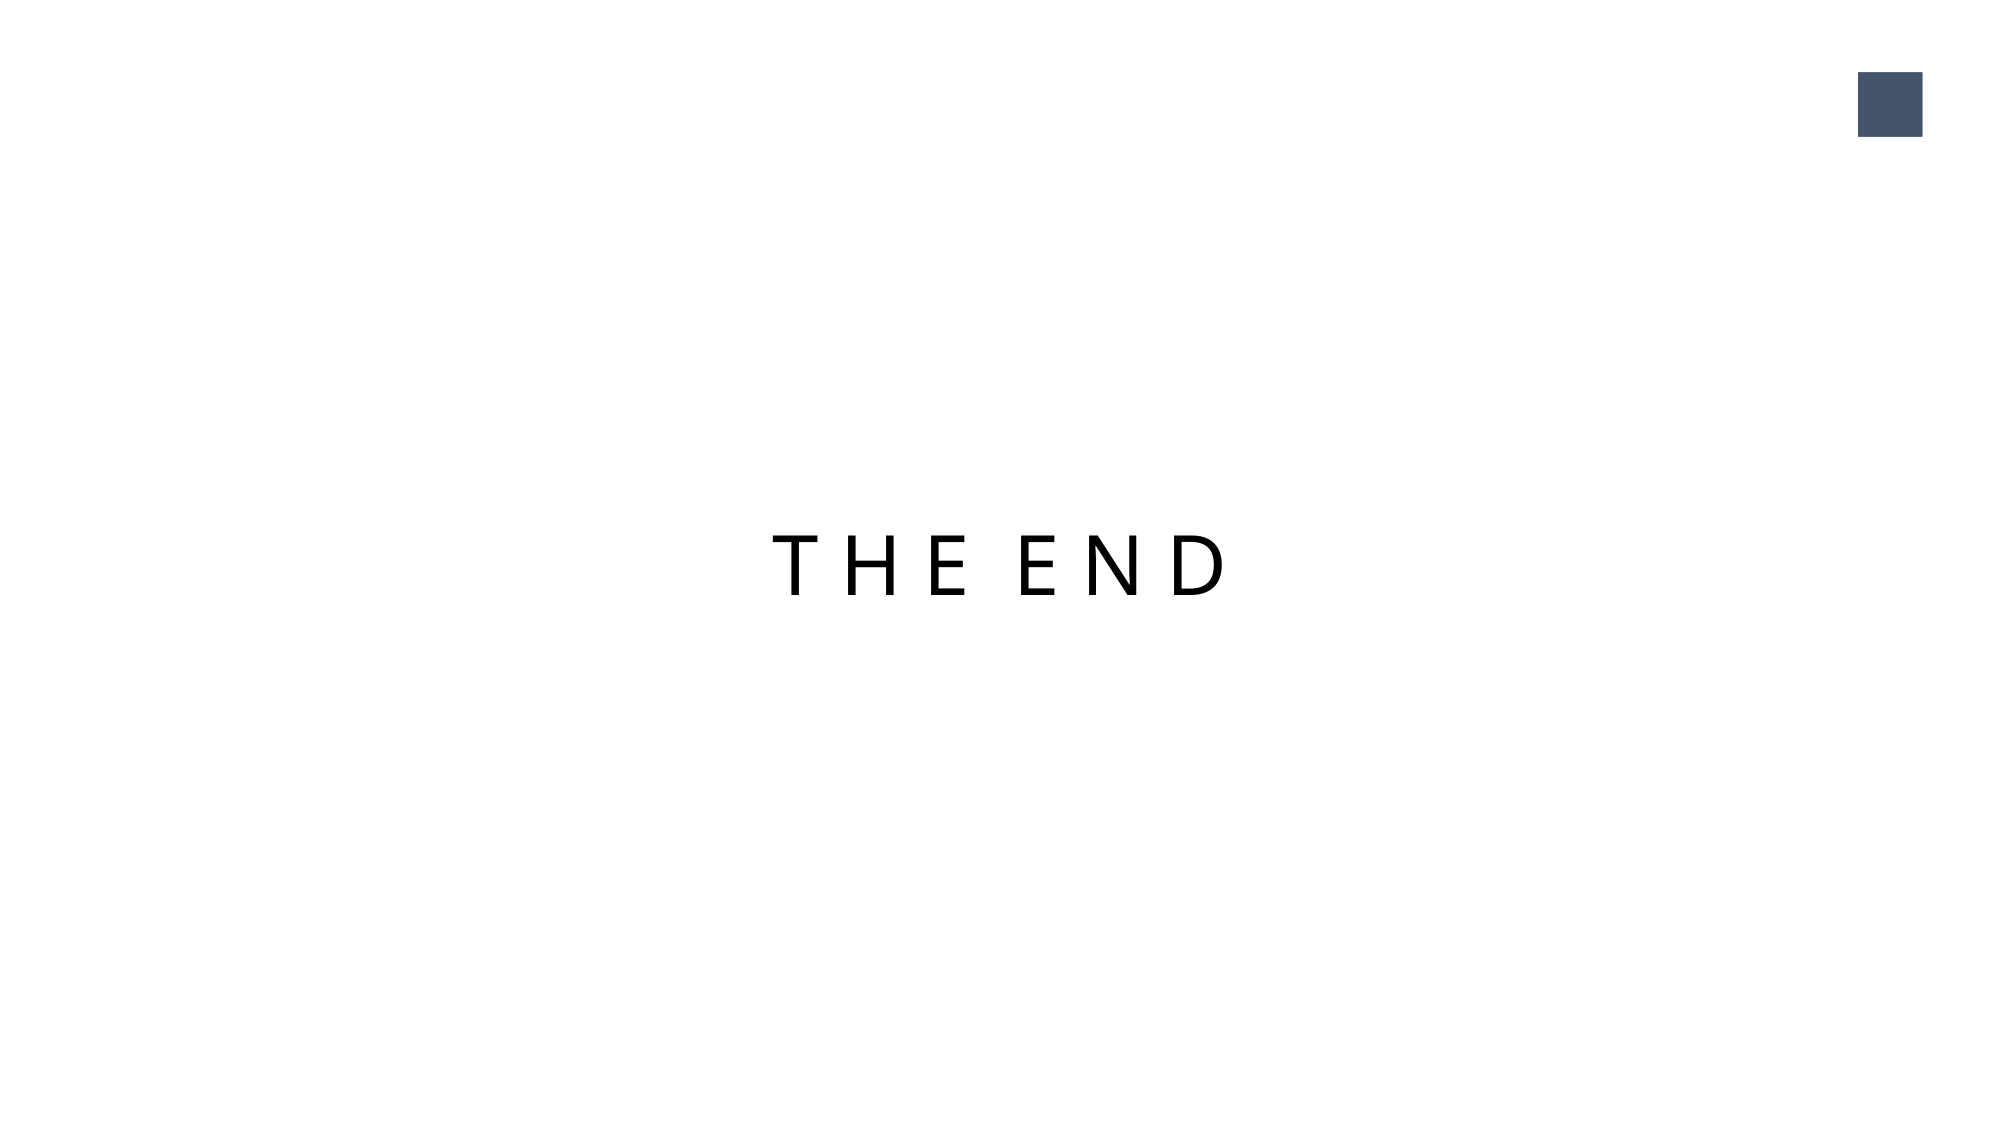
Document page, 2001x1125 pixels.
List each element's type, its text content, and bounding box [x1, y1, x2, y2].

slide_number 21 [1854, 78, 1927, 130]
text_box [1857, 130, 1924, 138]
text_box T H E E N D [757, 504, 1243, 620]
text_box [1857, 71, 1924, 78]
